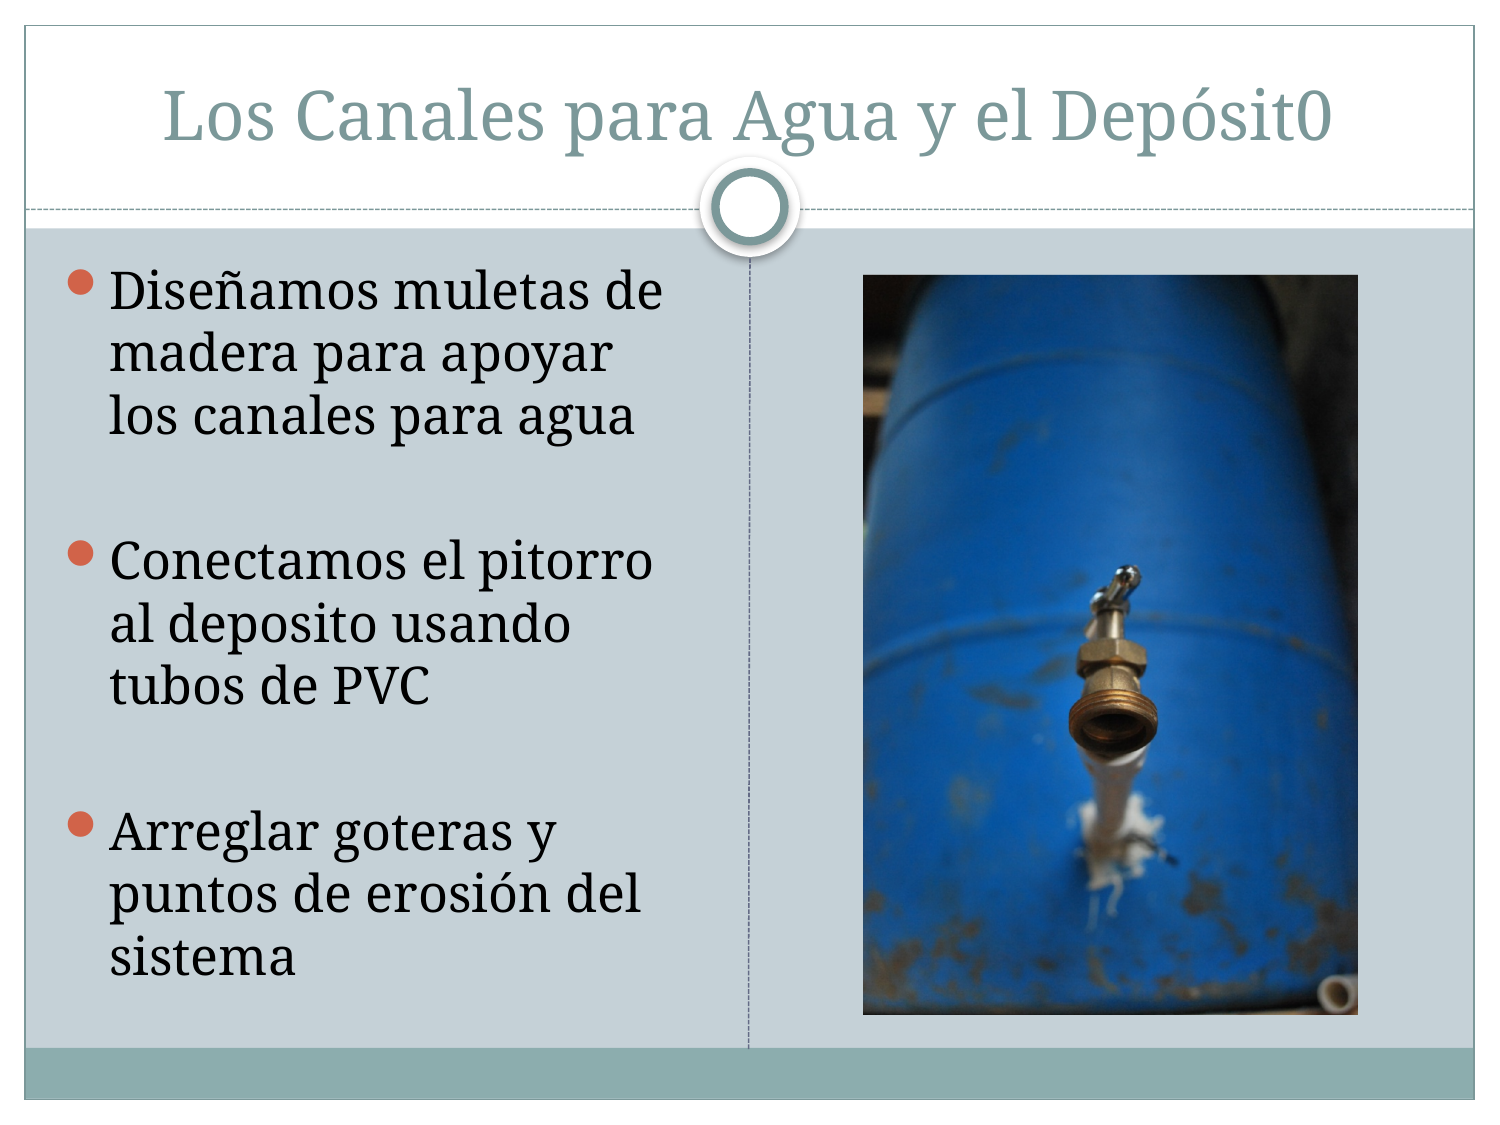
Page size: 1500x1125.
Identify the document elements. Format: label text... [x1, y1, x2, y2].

picture [863, 275, 1358, 396]
list Diseñamos muletas de madera para apoyar los canales para agua Conectamos el pitorro al deposito usando tubos de PVC Arreglar goteras y puntos de erosión del sistema [49, 249, 712, 993]
title Los Canales para Agua y el Depósit0 [49, 37, 1450, 162]
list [739, 396, 1480, 893]
picture [863, 893, 1358, 1015]
